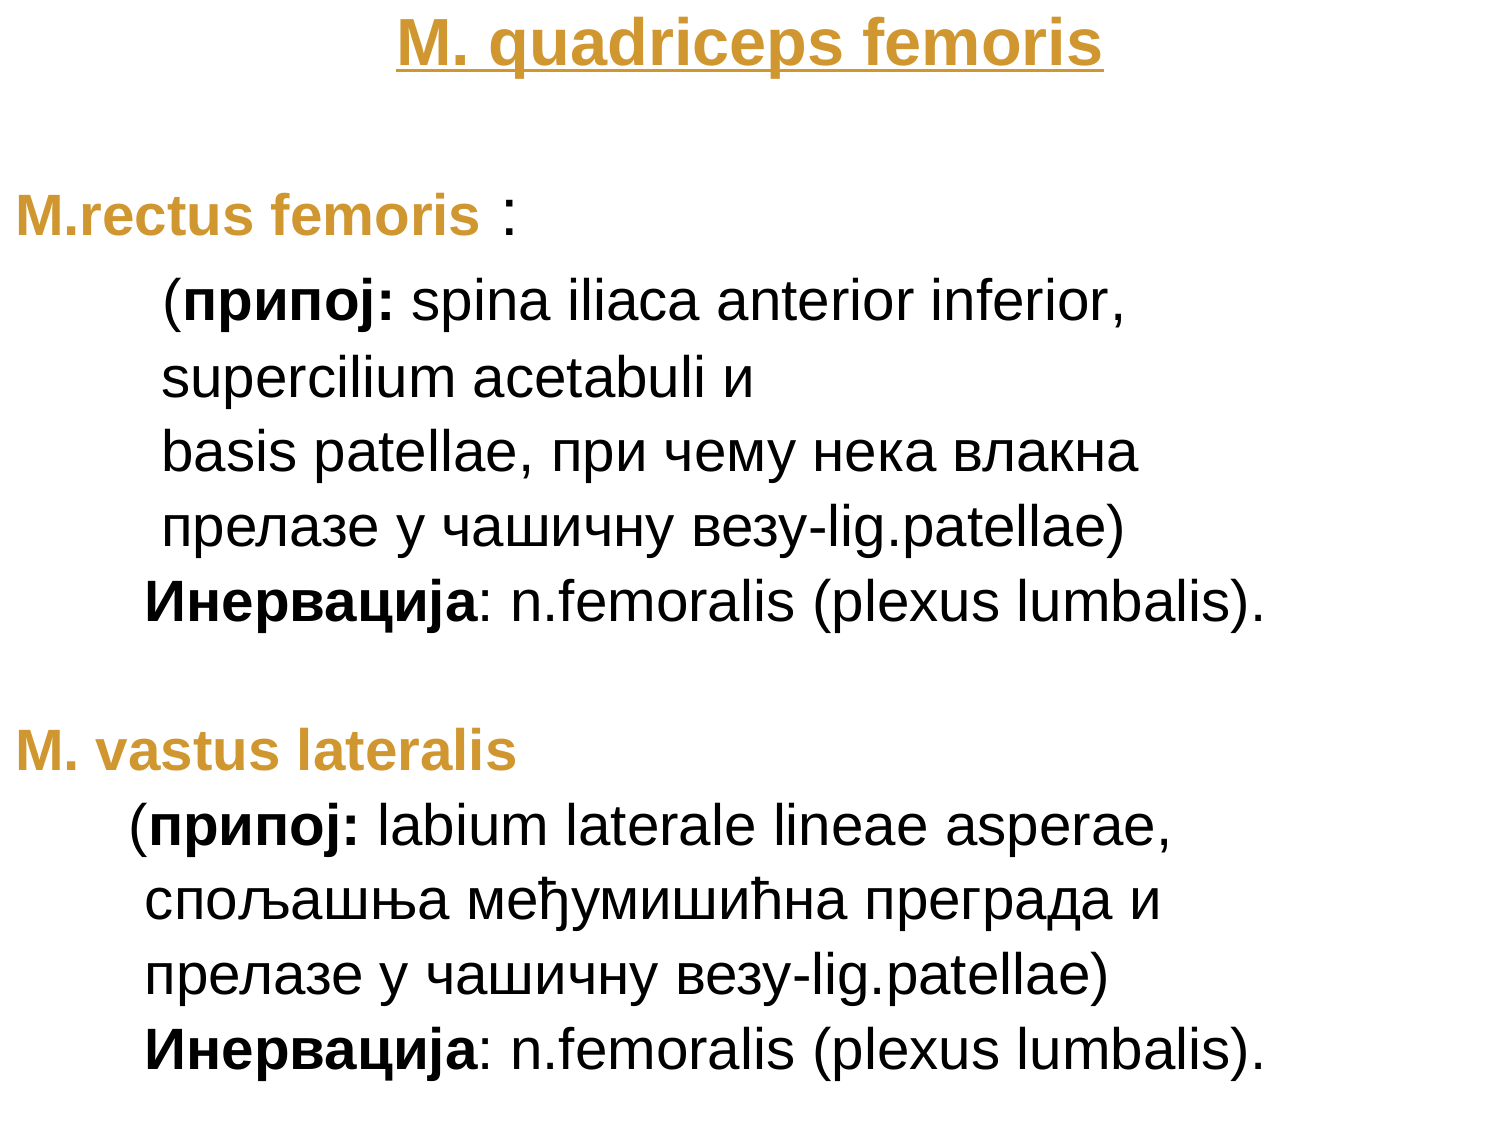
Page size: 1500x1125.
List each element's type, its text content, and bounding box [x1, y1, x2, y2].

list M. quadriceps femoris M.rectus femoris : (припој: spina iliaca anterior inferior, supercilium acetabuli и basis patellae, при чему нека влакна прелазе у чашичну везу-lig.patellae) Инервација: n.femoralis (plexus lumbalis). M. vastus lateralis (припој: labium laterale lineae asperae, спољашња међумишићна преграда и прелазе у чашичну везу-lig.patellae) Инервација: n.femoralis (plexus lumbalis). [0, 0, 1500, 1125]
